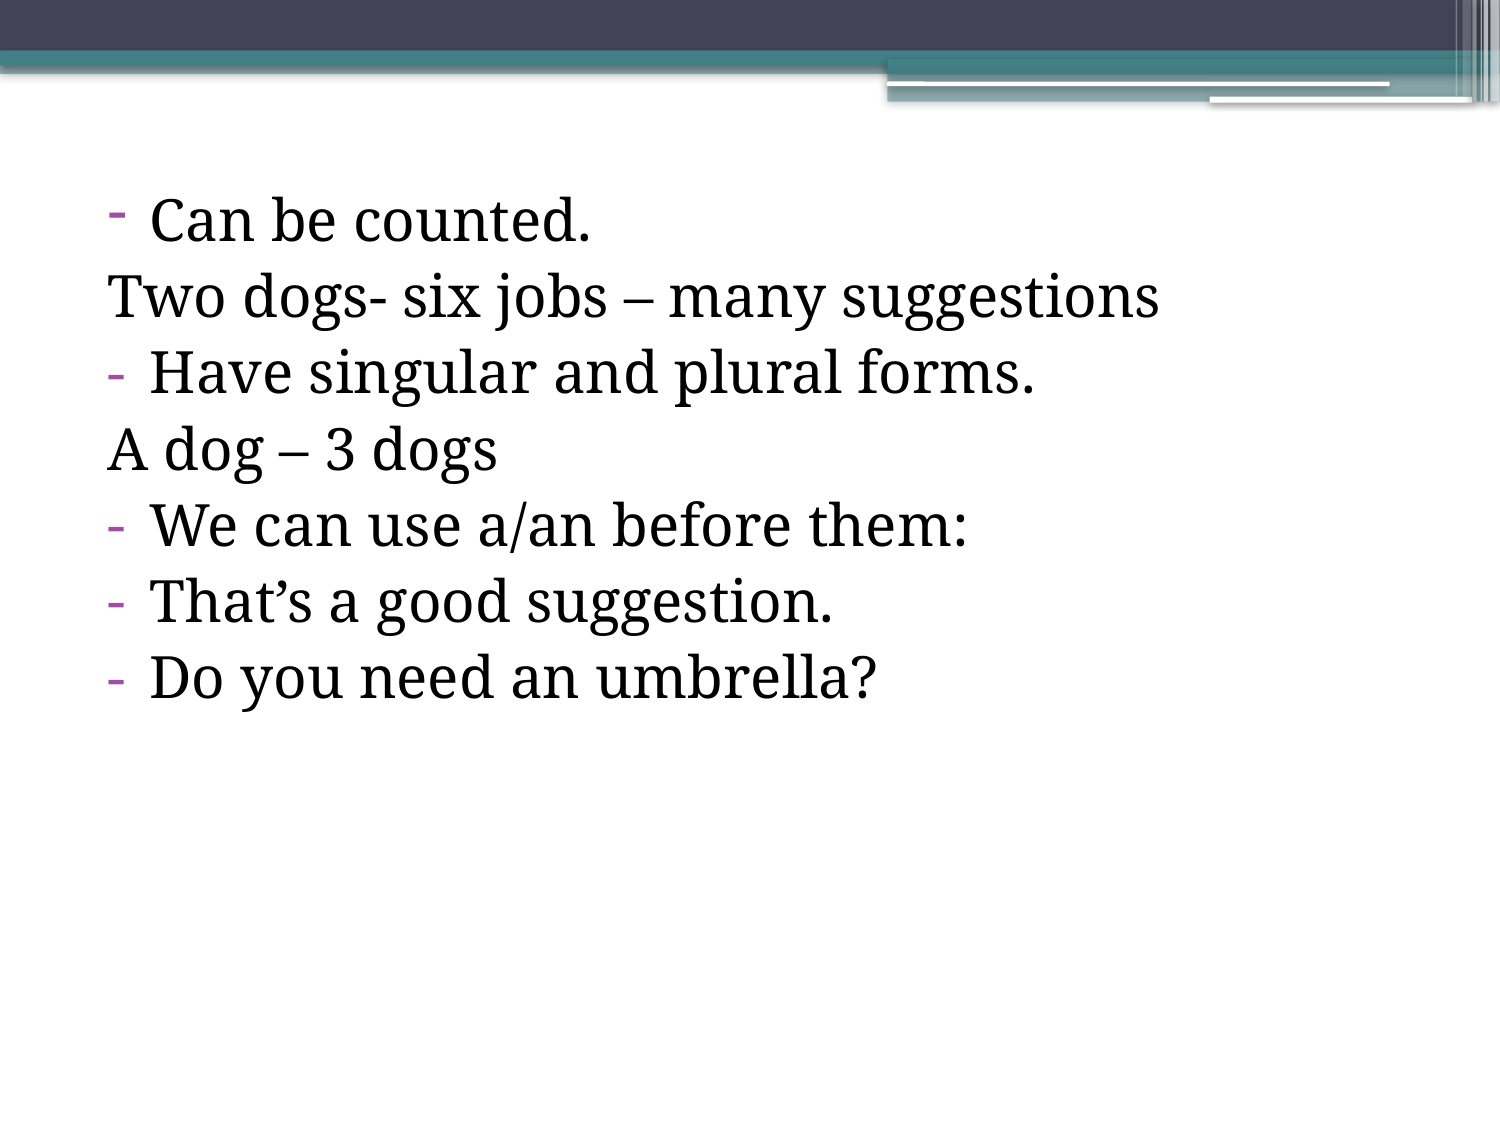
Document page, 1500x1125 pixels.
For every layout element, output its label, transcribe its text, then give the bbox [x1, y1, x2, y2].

list Can be counted. Two dogs- six jobs – many suggestions Have singular and plural forms. A dog – 3 dogs We can use a/an before them: That’s a good suggestion. Do you need an umbrella? [75, 175, 1425, 1005]
